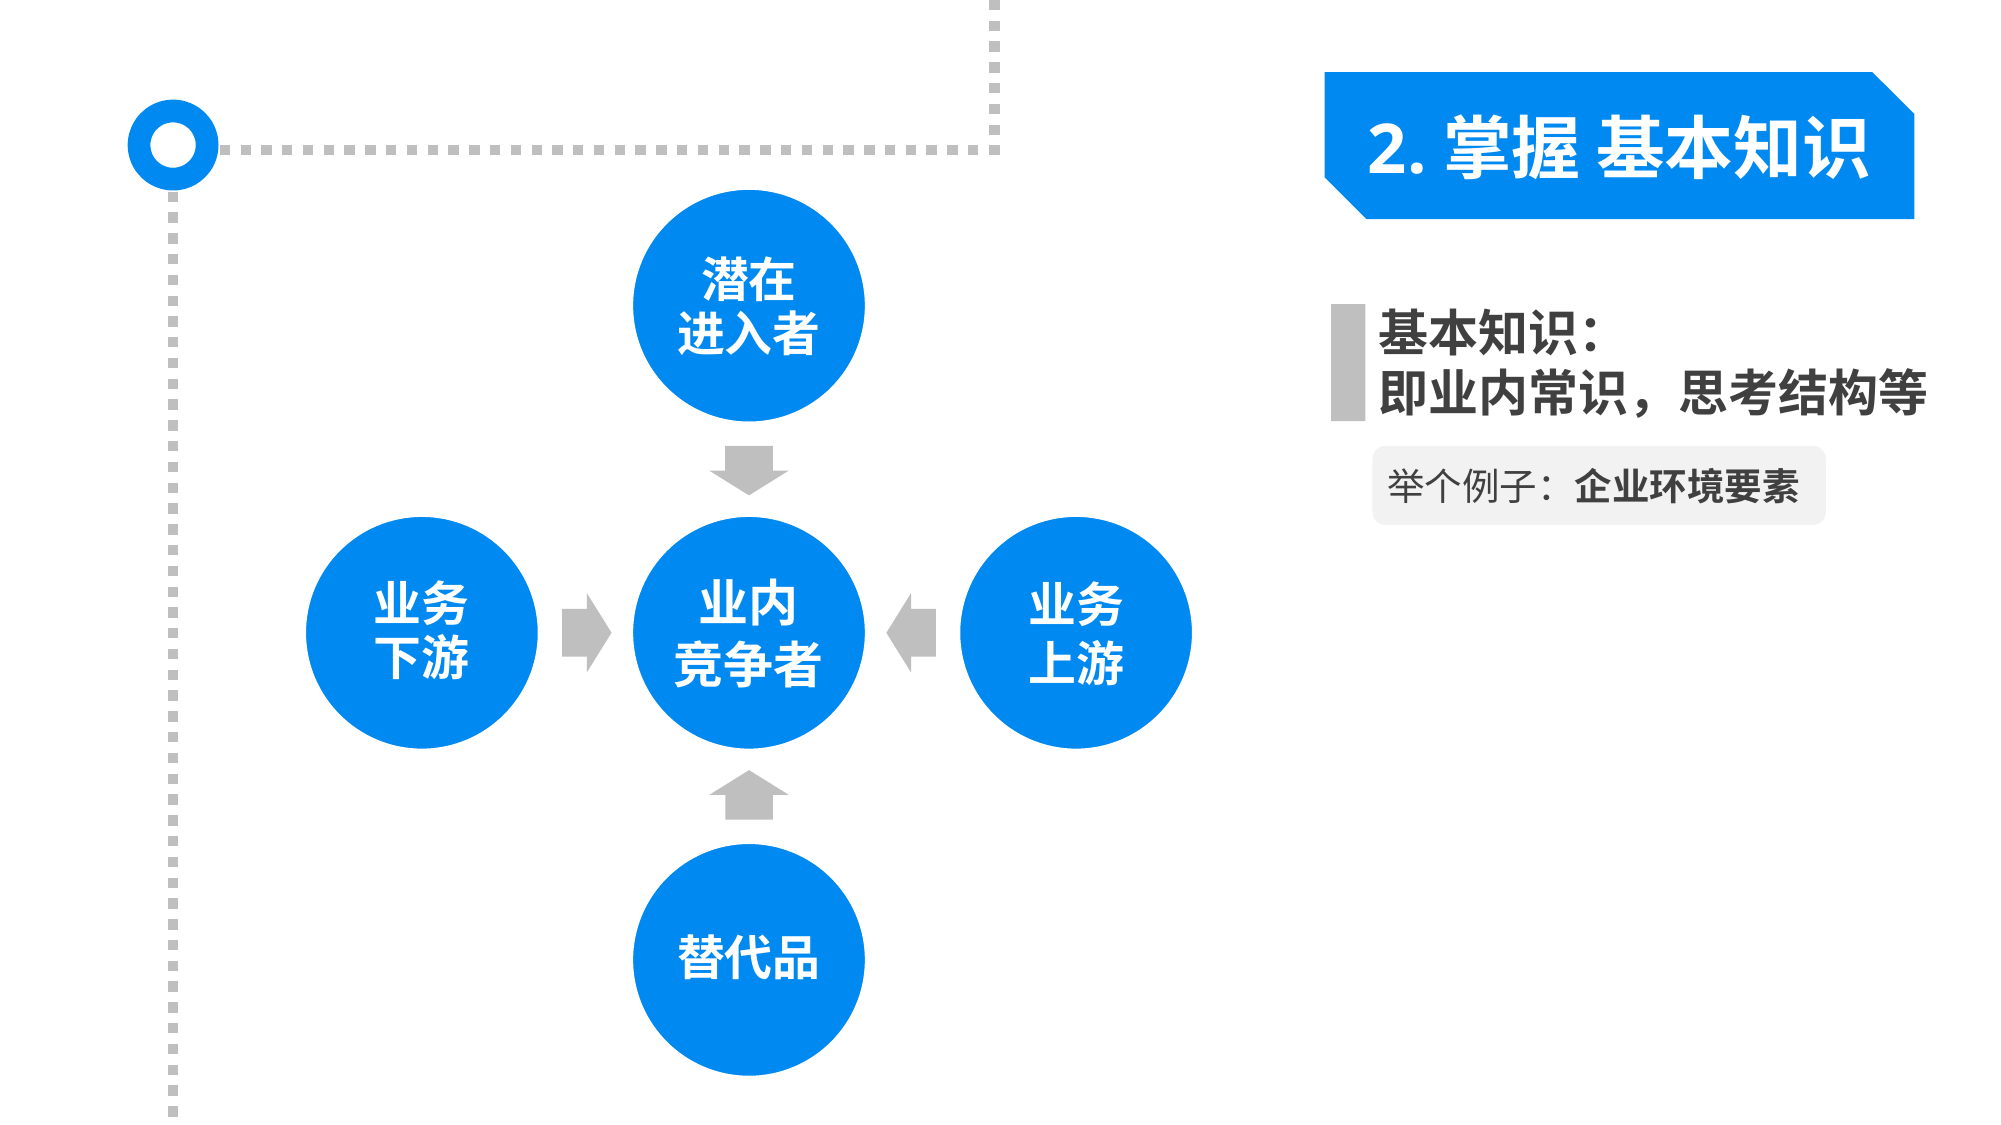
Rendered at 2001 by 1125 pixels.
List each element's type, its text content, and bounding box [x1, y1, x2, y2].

text_box 业务 上游 [958, 514, 1195, 751]
text_box [709, 770, 789, 820]
text_box 潜在 进入者 [631, 187, 867, 424]
text_box 基本知识： 即业内常识，思考结构等 [1363, 294, 2000, 430]
text_box 替代品 [631, 841, 867, 1078]
text_box [1330, 303, 1363, 422]
text_box [562, 593, 612, 673]
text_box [173, 0, 1817, 150]
text_box 业务 下游 [303, 514, 540, 751]
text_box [1372, 445, 1867, 525]
text_box 2.掌握 基本知识 [1323, 71, 1916, 221]
text_box [709, 445, 789, 496]
text_box 业内 竞争者 [631, 514, 867, 751]
text_box [886, 593, 936, 673]
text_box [127, 99, 219, 191]
